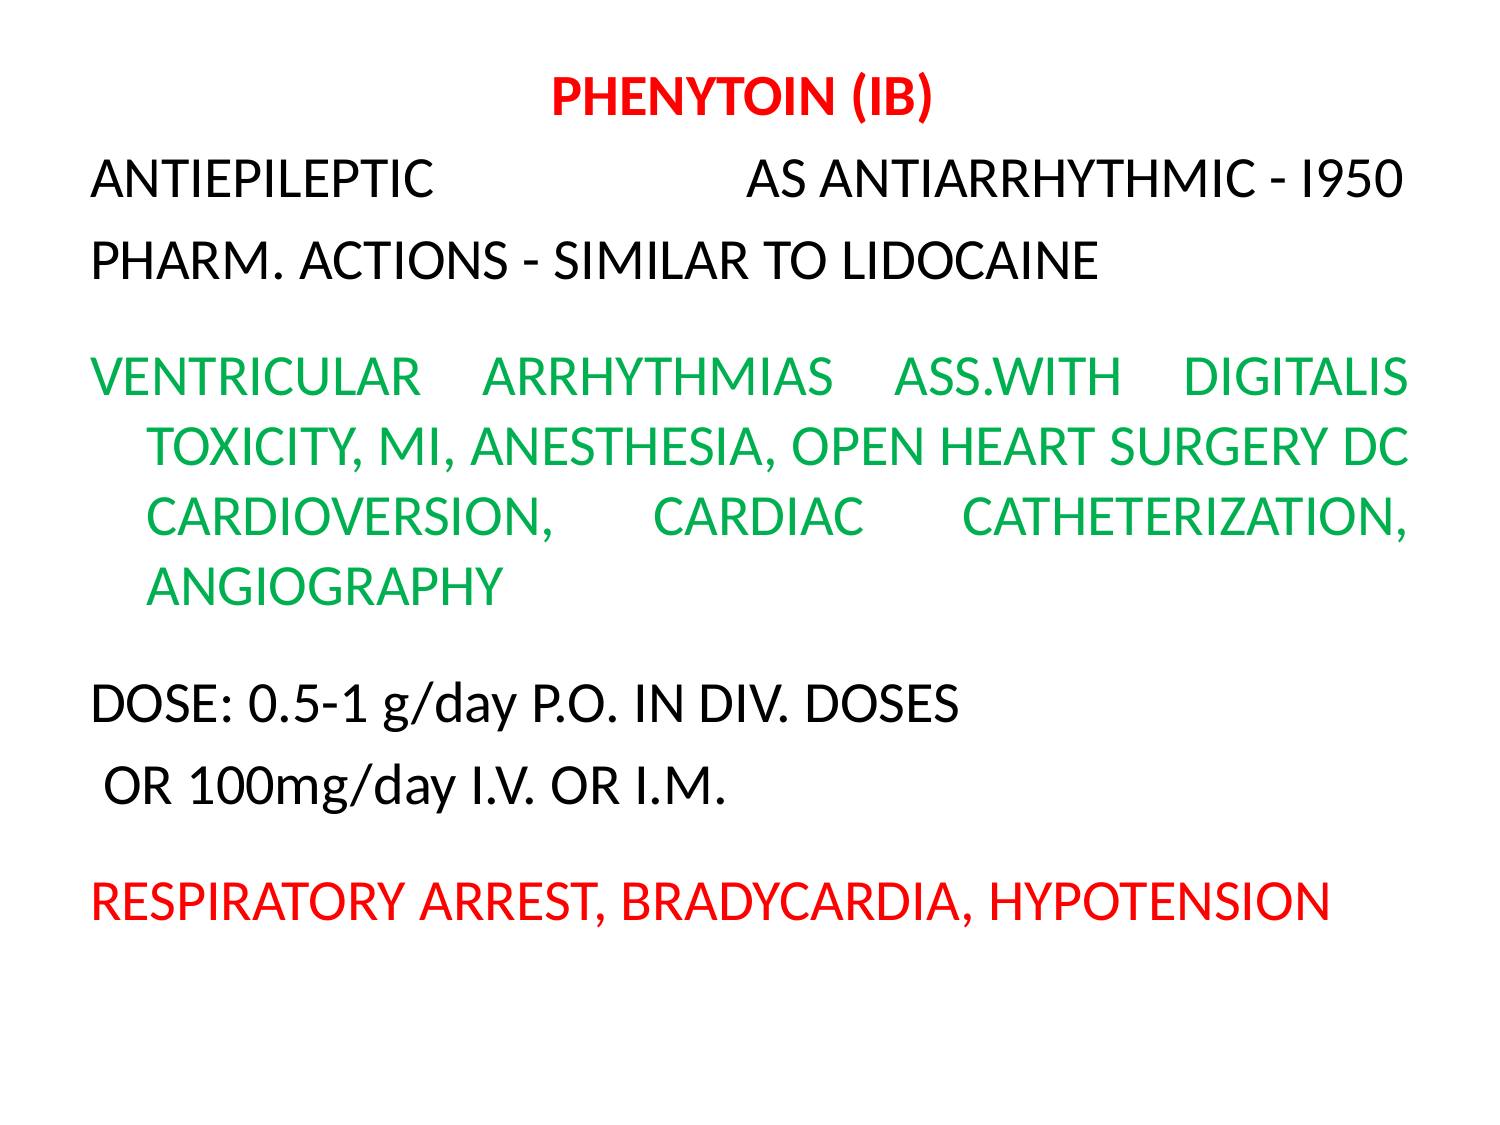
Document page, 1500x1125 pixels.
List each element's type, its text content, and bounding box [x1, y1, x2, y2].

list PHENYTOIN (IB) ANTIEPILEPTIC AS ANTIARRHYTHMIC - I950 PHARM. ACTIONS - SIMILAR TO LIDOCAINE VENTRICULAR ARRHYTHMIAS ASS.WITH DIGITALIS TOXICITY, MI, ANESTHESIA, OPEN HEART SURGERY DC CARDIOVERSION, CARDIAC CATHETERIZATION, ANGIOGRAPHY DOSE: 0.5-1 g/day P.O. IN DIV. DOSES OR 100mg/day I.V. OR I.M. RESPIRATORY ARREST, BRADYCARDIA, HYPOTENSION [75, 50, 1425, 1050]
